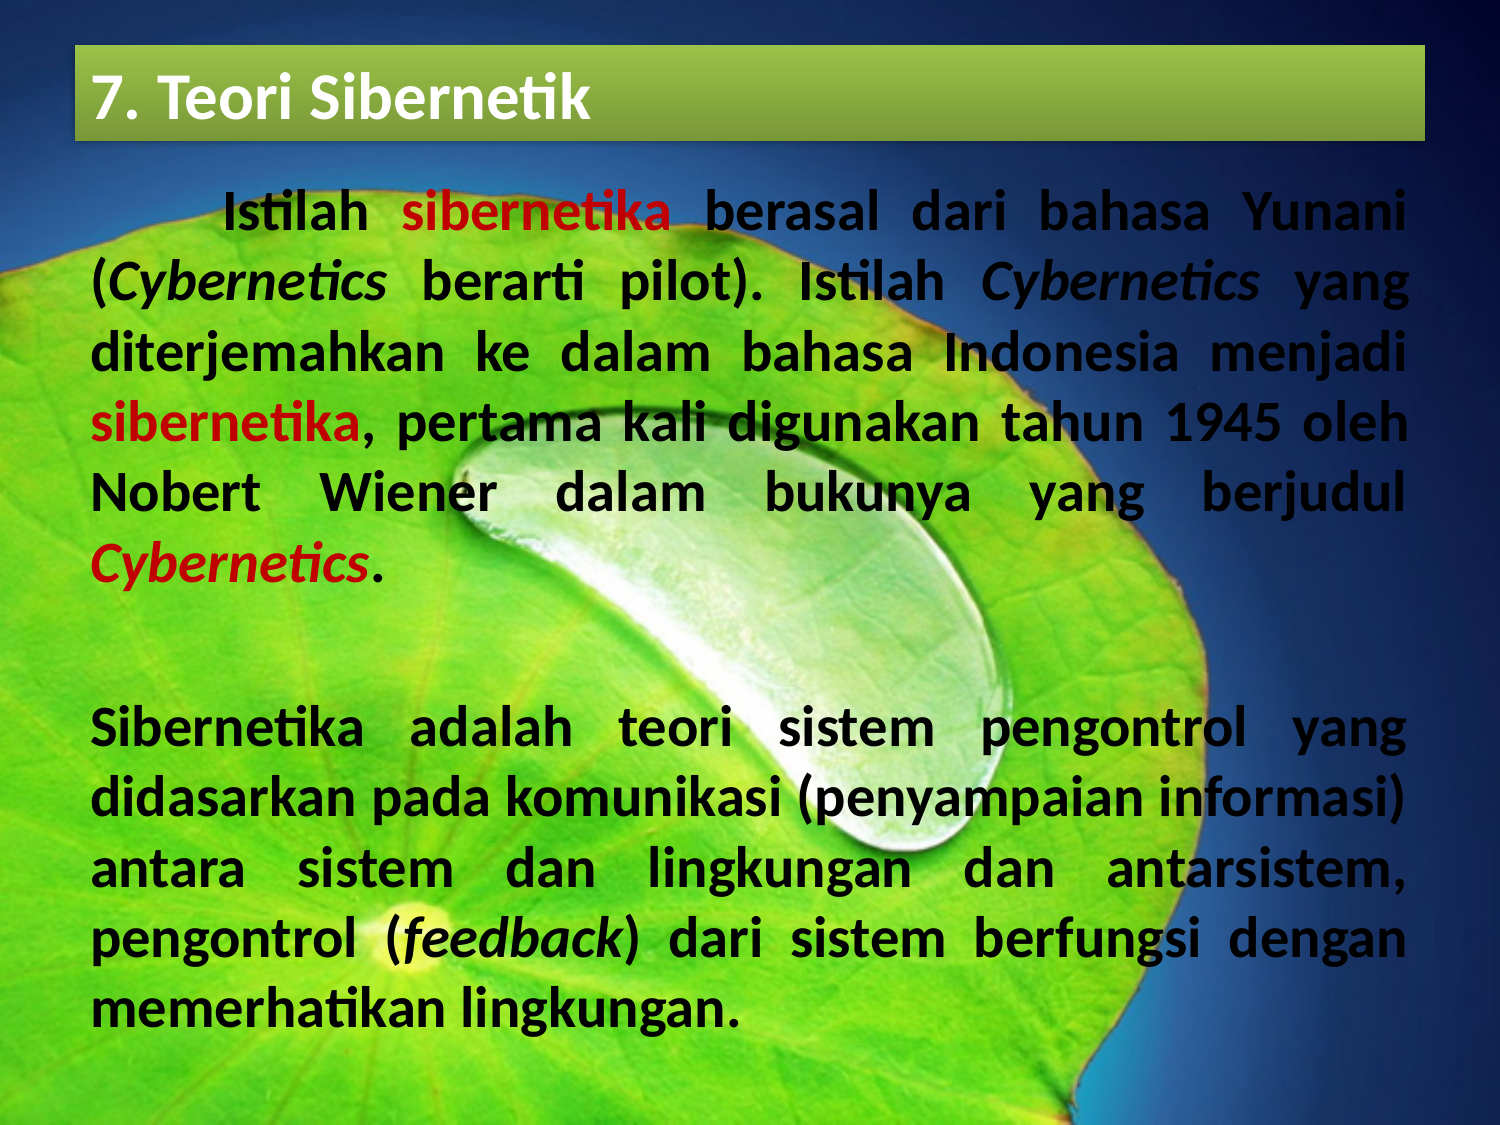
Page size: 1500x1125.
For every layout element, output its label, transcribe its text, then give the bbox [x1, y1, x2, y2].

picture [0, 0, 1500, 1125]
title 7. Teori Sibernetik [75, 45, 1425, 141]
list Istilah sibernetika berasal dari bahasa Yunani (Cybernetics berarti pilot). Istilah Cybernetics yang diterjemahkan ke dalam bahasa Indonesia menjadi sibernetika, pertama kali digunakan tahun 1945 oleh Nobert Wiener dalam bukunya yang berjudul Cybernetics. Sibernetika adalah teori sistem pengontrol yang didasarkan pada komunikasi (penyampaian informasi) antara sistem dan lingkungan dan antarsistem, pengontrol (feedback) dari sistem berfungsi dengan memerhatikan lingkungan. [75, 164, 1425, 1055]
